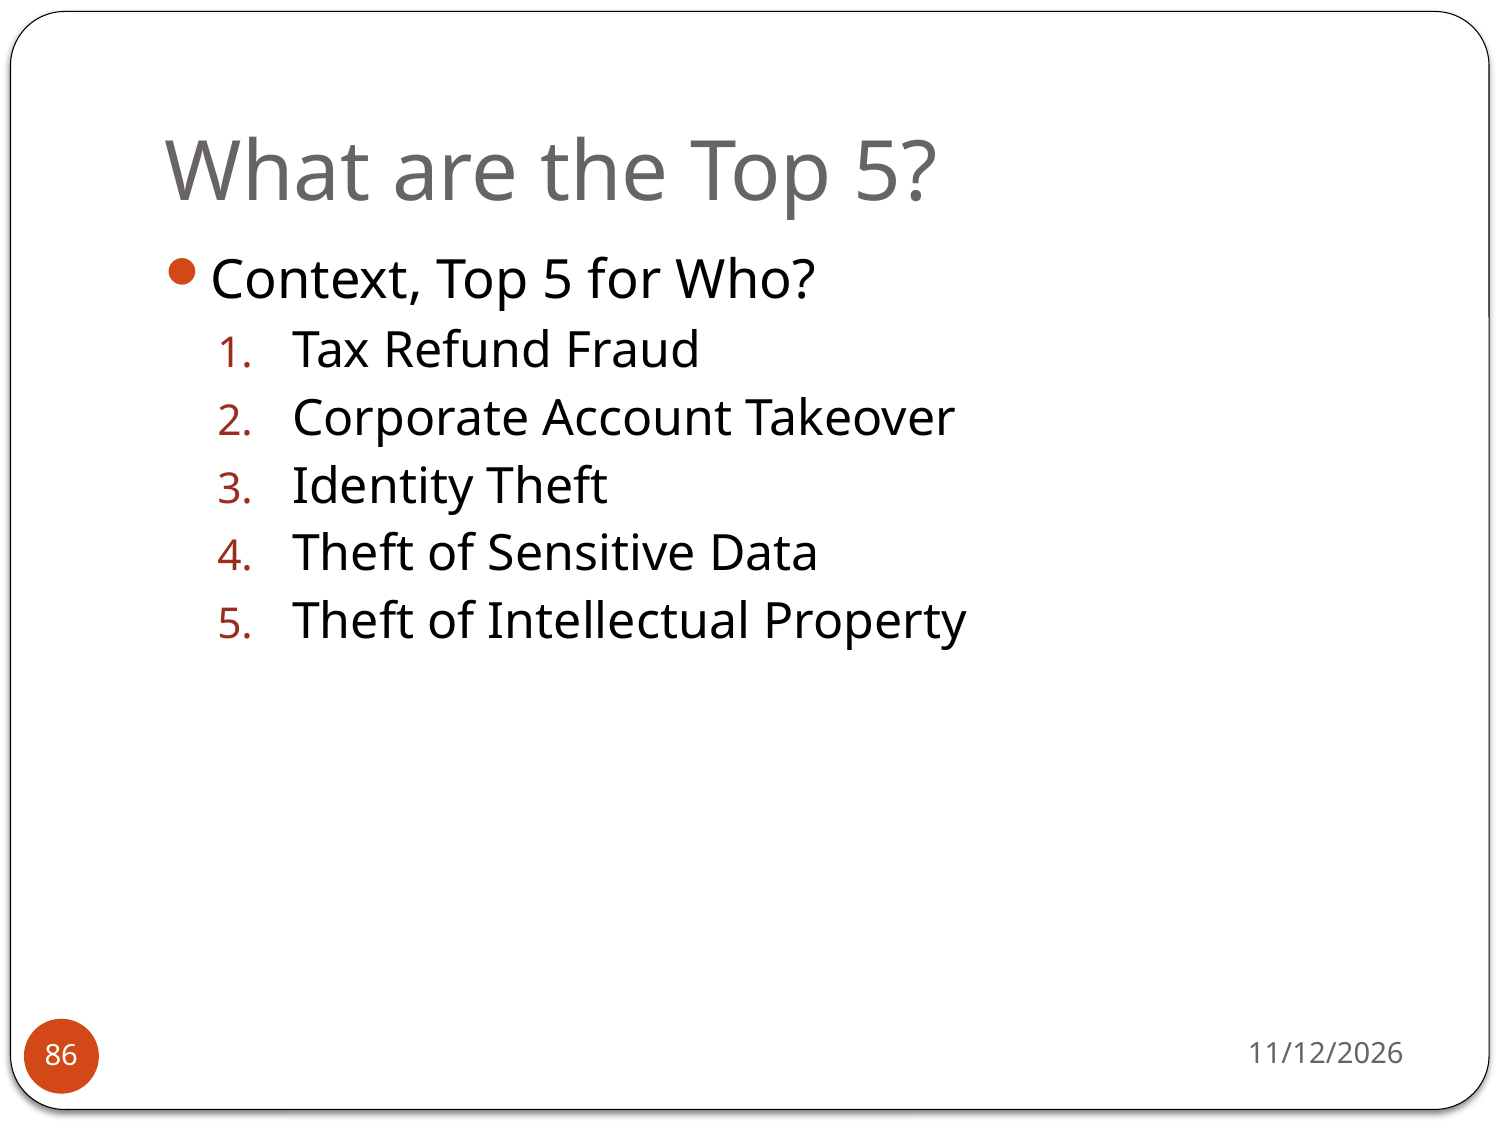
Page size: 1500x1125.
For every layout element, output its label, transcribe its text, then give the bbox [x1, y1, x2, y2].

title What are the Top 5? [150, 45, 1425, 233]
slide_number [1012, 1015, 1419, 1094]
list Context, Top 5 for Who? Tax Refund Fraud Corporate Account Takeover Identity Theft Theft of Sensitive Data Theft of Intellectual Property [150, 237, 1425, 988]
slide_number 86 [23, 1018, 99, 1094]
